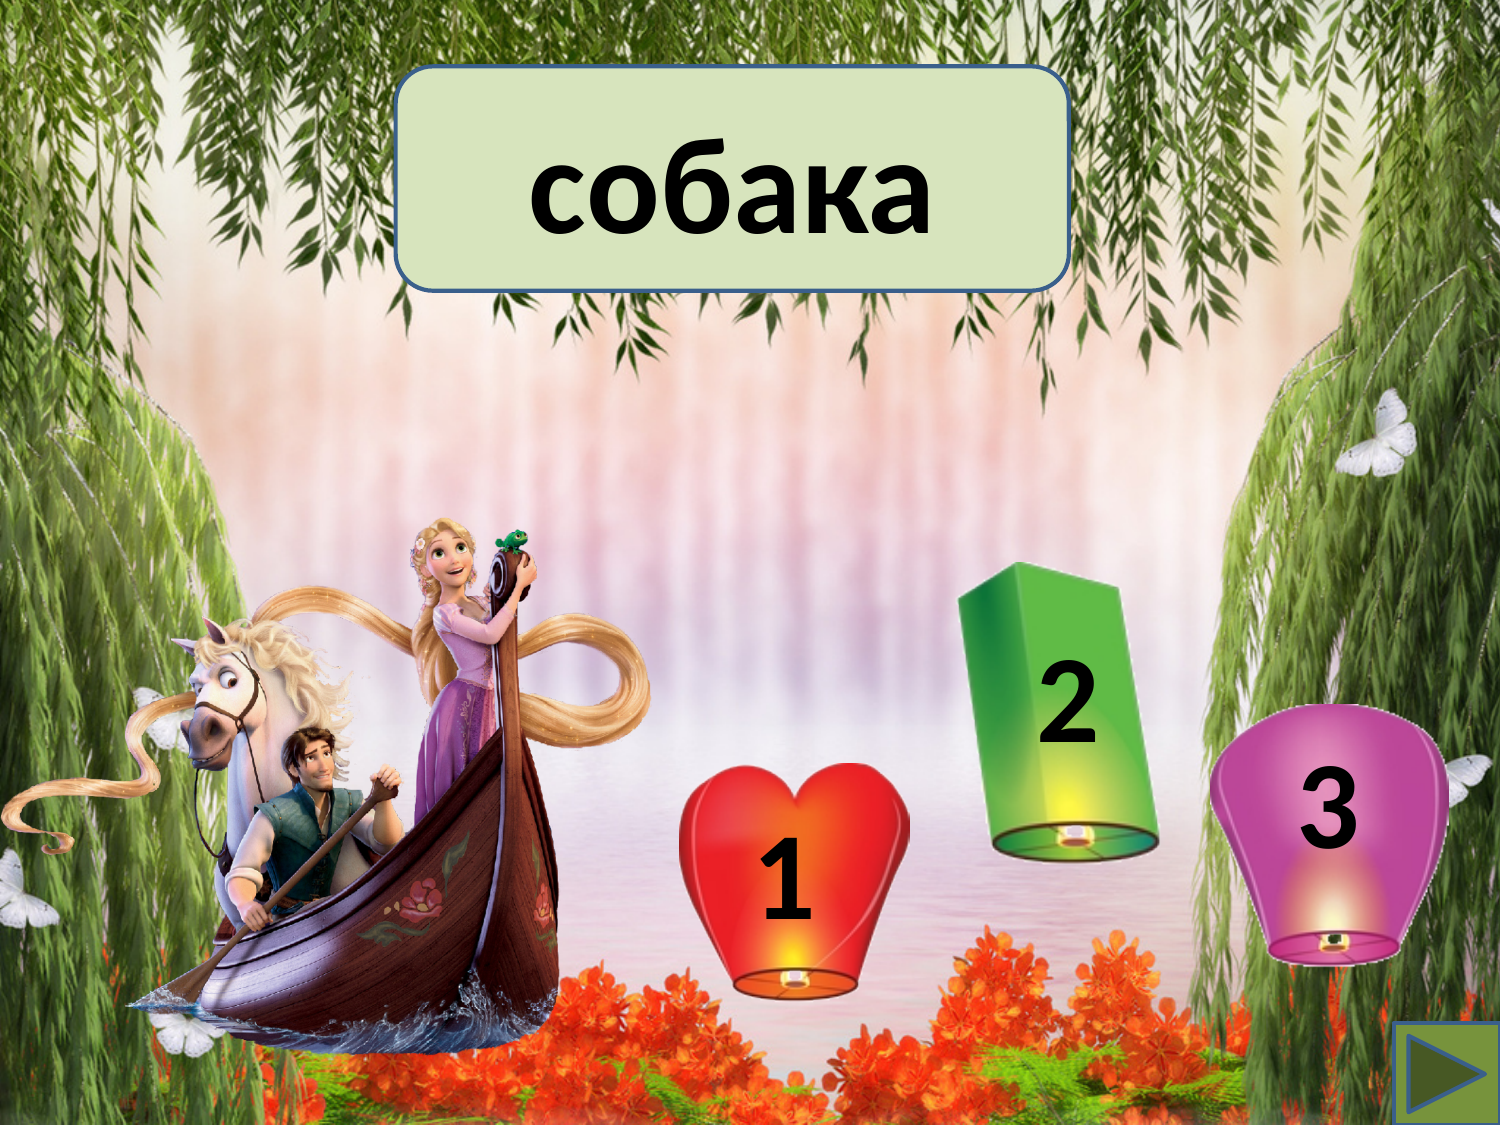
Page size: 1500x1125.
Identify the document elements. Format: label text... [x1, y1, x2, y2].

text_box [678, 763, 910, 1036]
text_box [1210, 703, 1449, 990]
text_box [950, 562, 1191, 902]
text_box [1392, 1021, 1500, 1125]
picture [0, 0, 1500, 1125]
text_box собака [393, 64, 1071, 293]
